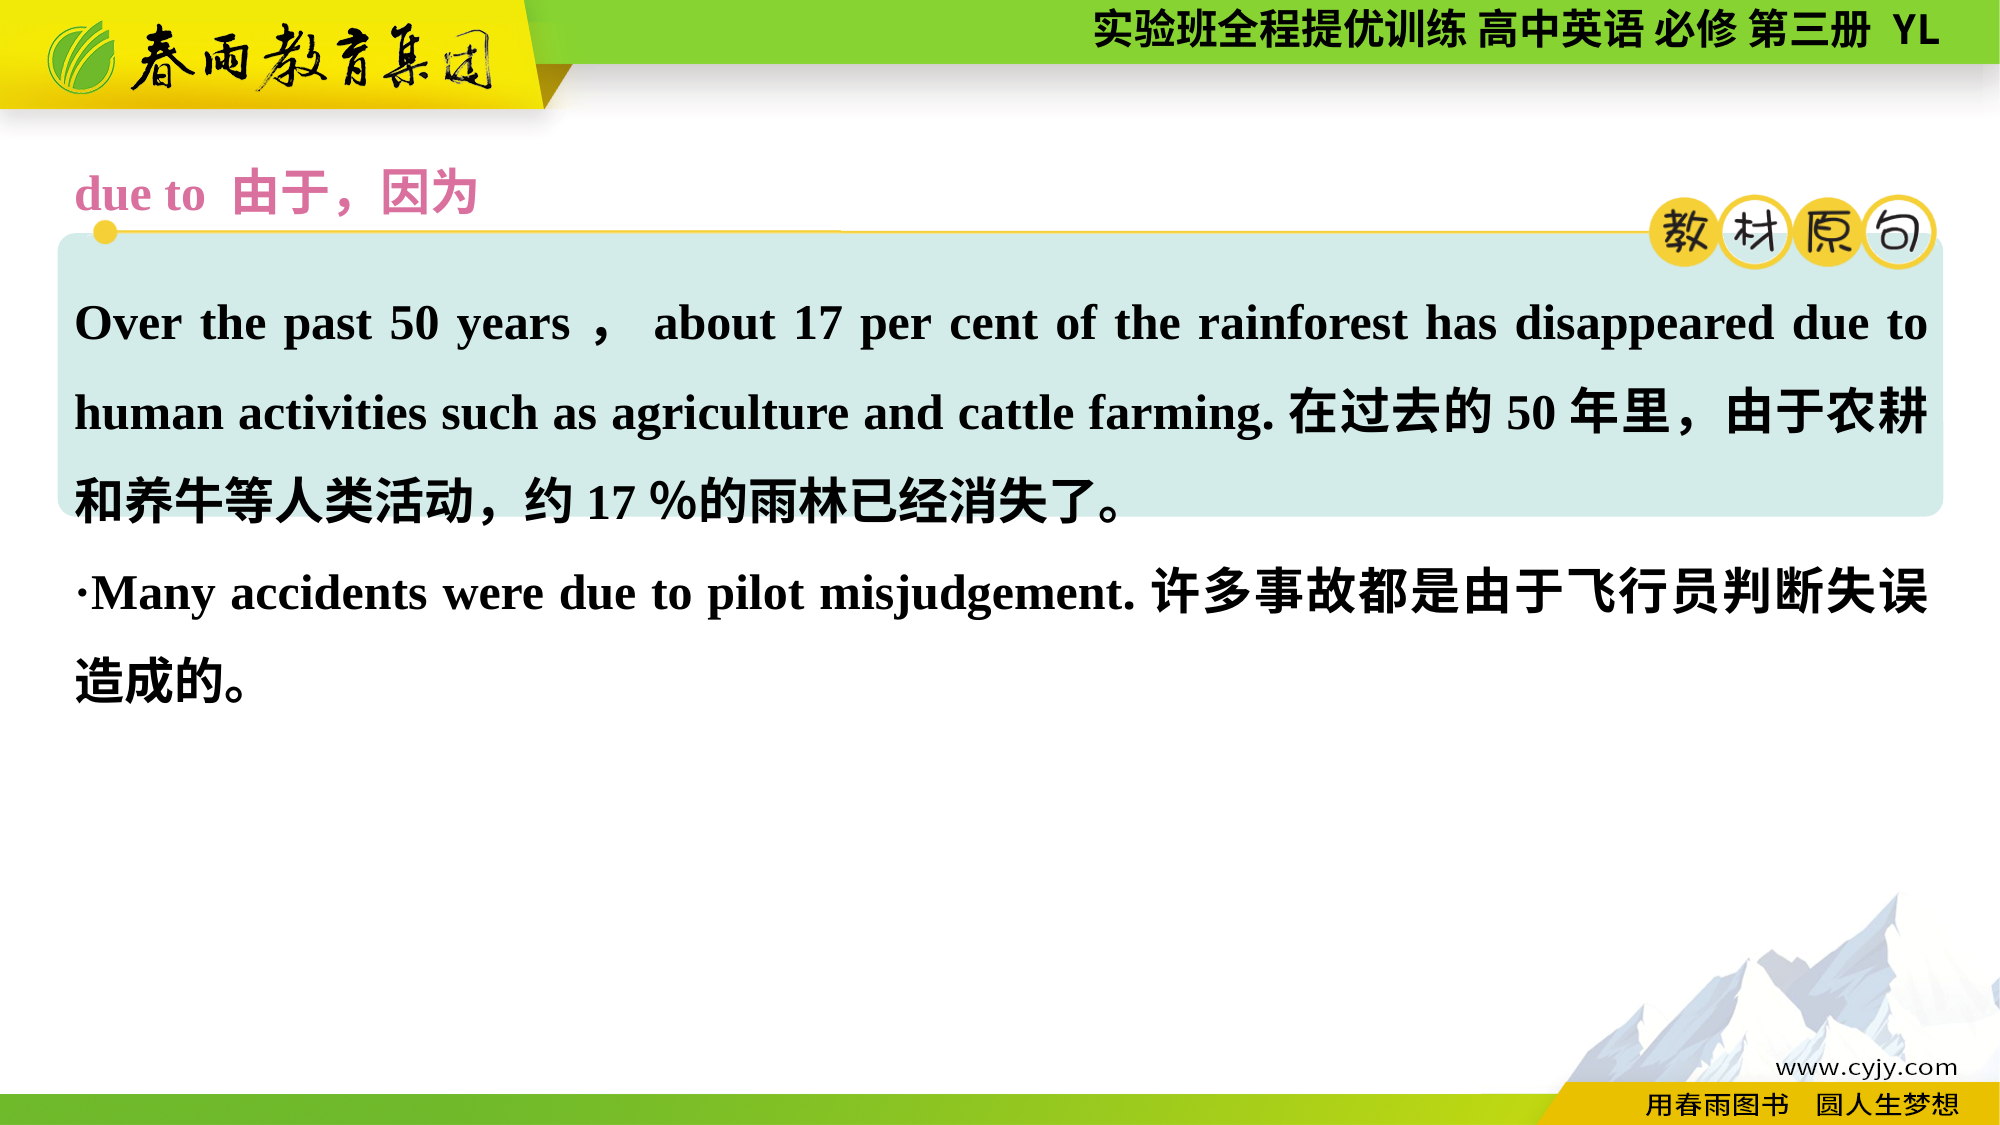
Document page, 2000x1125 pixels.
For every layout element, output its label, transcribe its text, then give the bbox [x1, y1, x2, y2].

list due to 由于，因为 Over the past 50 years，about 17 per cent of the rainforest has disappeared due to human activities such as agriculture and cattle farming.在过去的50年里，由于农耕和养牛等人类活动，约17％的雨林已经消失了。 ·Many accidents were due to pilot misjudgement.许多事故都是由于飞行员判断失误造成的。 [59, 122, 1944, 723]
picture [0, 0, 2000, 1125]
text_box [87, 185, 1938, 272]
